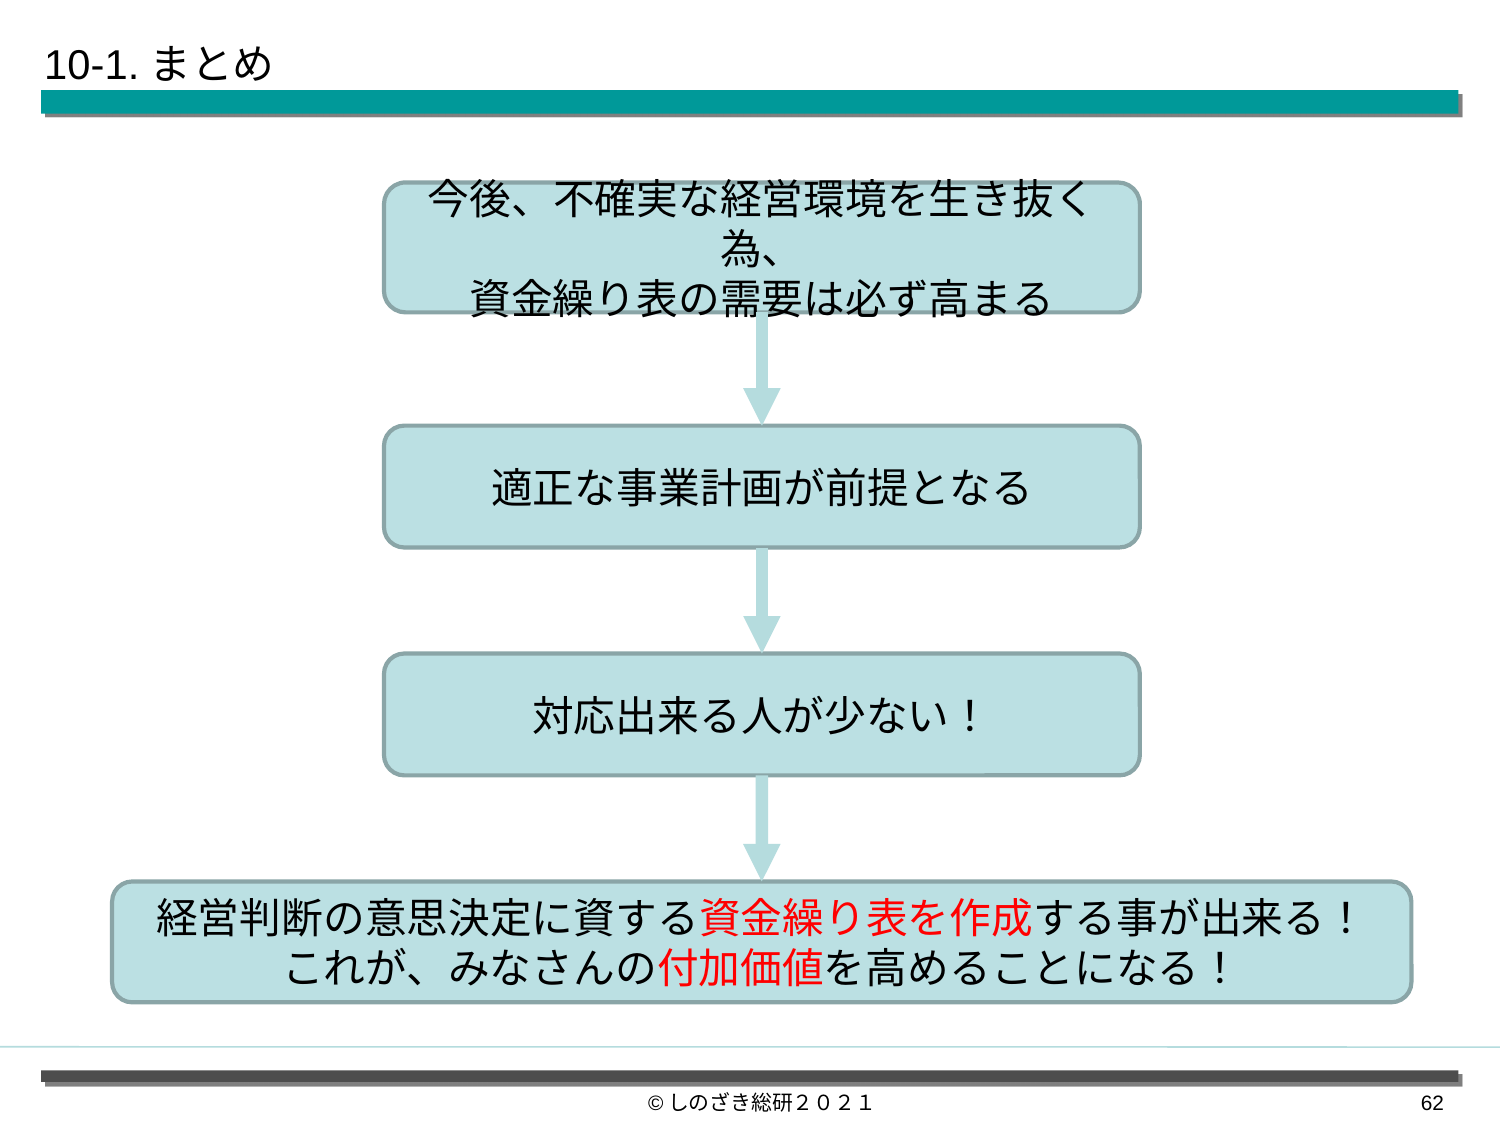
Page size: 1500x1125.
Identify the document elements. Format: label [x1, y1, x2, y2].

text_box [109, 180, 1414, 1005]
footer [524, 1082, 1000, 1125]
text_box [29, 30, 1091, 95]
slide_number [1108, 1082, 1459, 1125]
